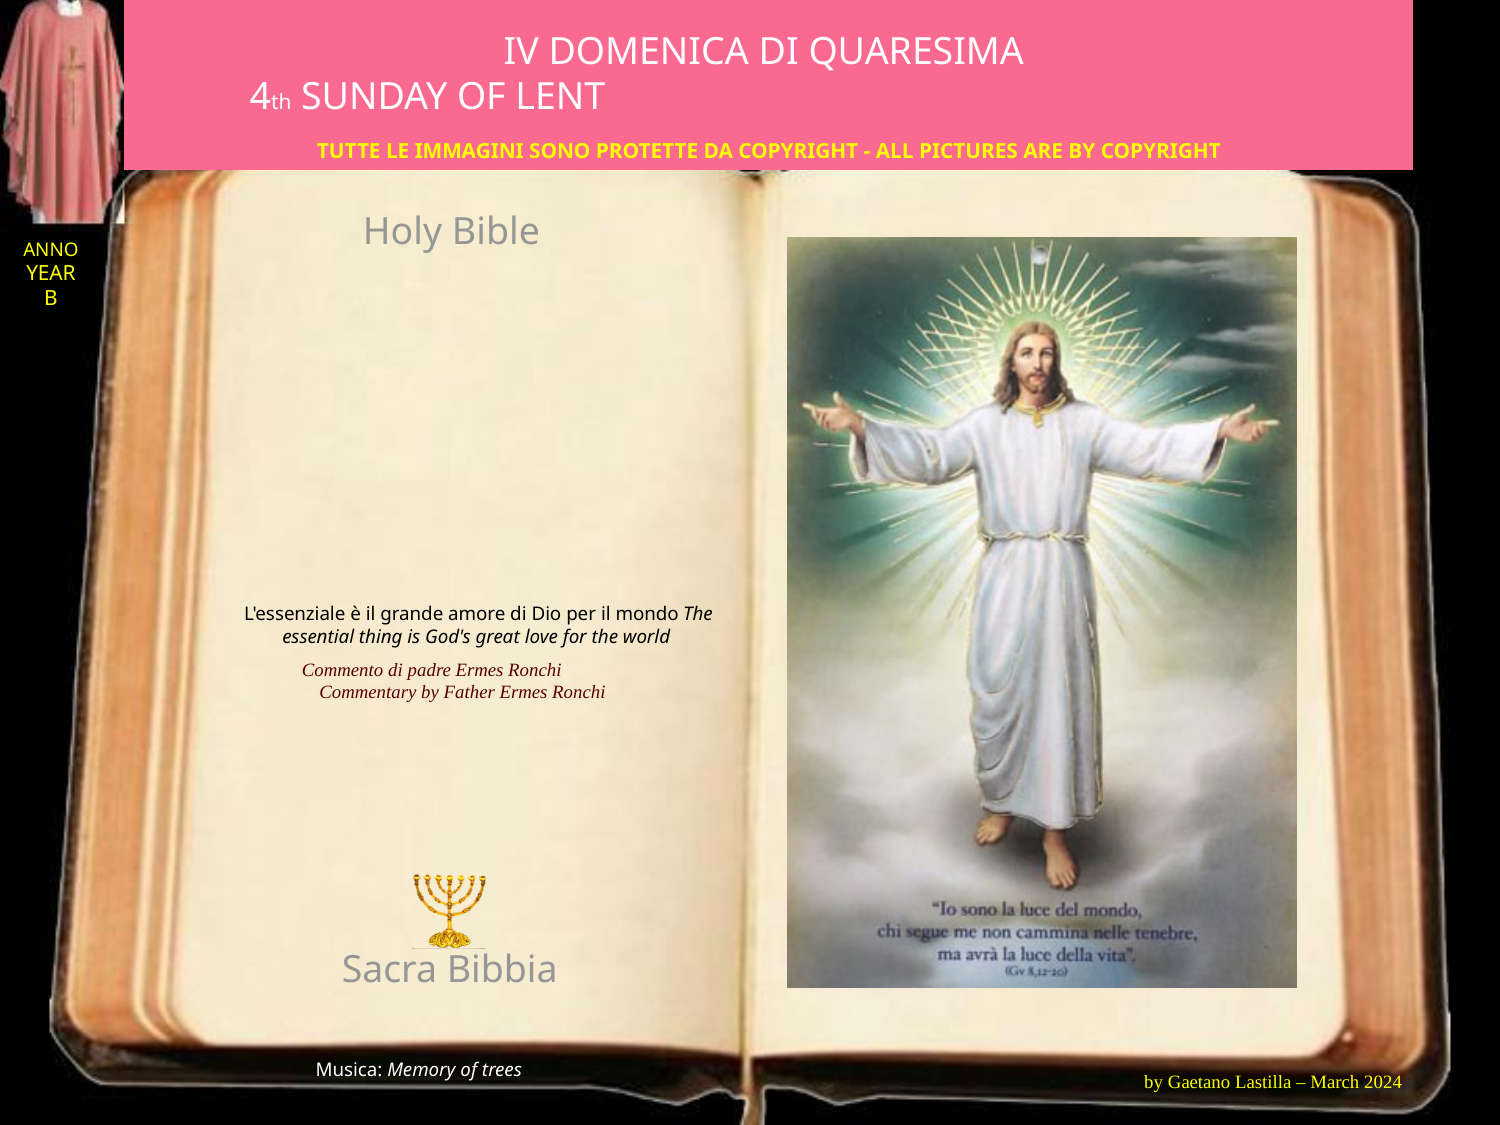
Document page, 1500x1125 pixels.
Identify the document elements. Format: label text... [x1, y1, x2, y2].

text_box Sacra Bibbia [187, 937, 713, 998]
text_box ANNO YEAR B [8, 230, 94, 318]
text_box IV DOMENICA DI QUARESIMA 4th SUNDAY OF LENT TUTTE LE IMMAGINI SONO PROTETTE DA COPYRIGHT - ALL PICTURES ARE BY COPYRIGHT [124, 0, 1413, 170]
text_box L'essenziale è il grande amore di Dio per il mondo The essential thing is God's great love for the world [142, 594, 740, 680]
text_box Musica: Memory of trees [62, 1050, 775, 1088]
picture [0, 0, 1500, 1125]
text_box by Gaetano Lastilla – March 2024 [987, 1062, 1500, 1100]
text_box Commento di padre Ermes Ronchi Commentary by Father Ermes Ronchi [262, 649, 663, 710]
text_box Holy Bible [348, 199, 556, 260]
